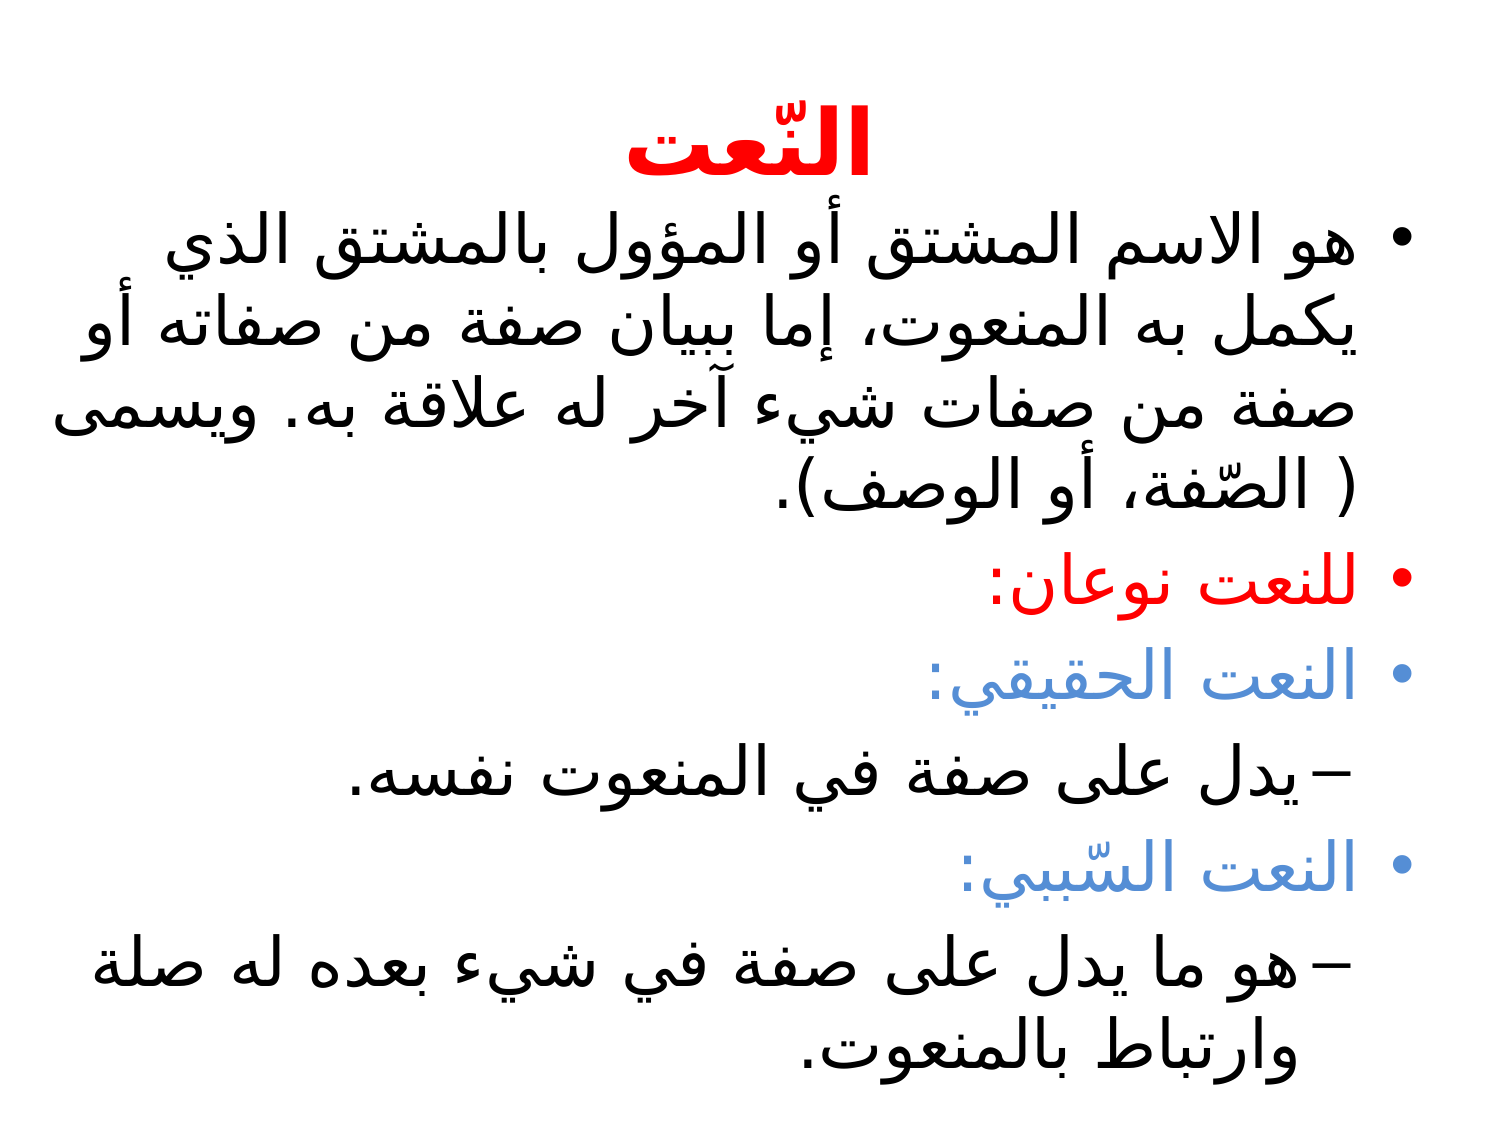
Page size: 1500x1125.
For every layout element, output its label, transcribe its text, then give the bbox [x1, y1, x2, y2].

title النّعت [75, 45, 1425, 187]
list هو الاسم المشتق أو المؤول بالمشتق الذي يكمل به المنعوت، إما ببيان صفة من صفاته أو صفة من صفات شيء آخر له علاقة به. ويسمى ( الصّفة، أو الوصف). للنعت نوعان: النعت الحقيقي: يدل على صفة في المنعوت نفسه. النعت السّببي: هو ما يدل على صفة في شيء بعده له صلة وارتباط بالمنعوت. [35, 187, 1425, 1090]
